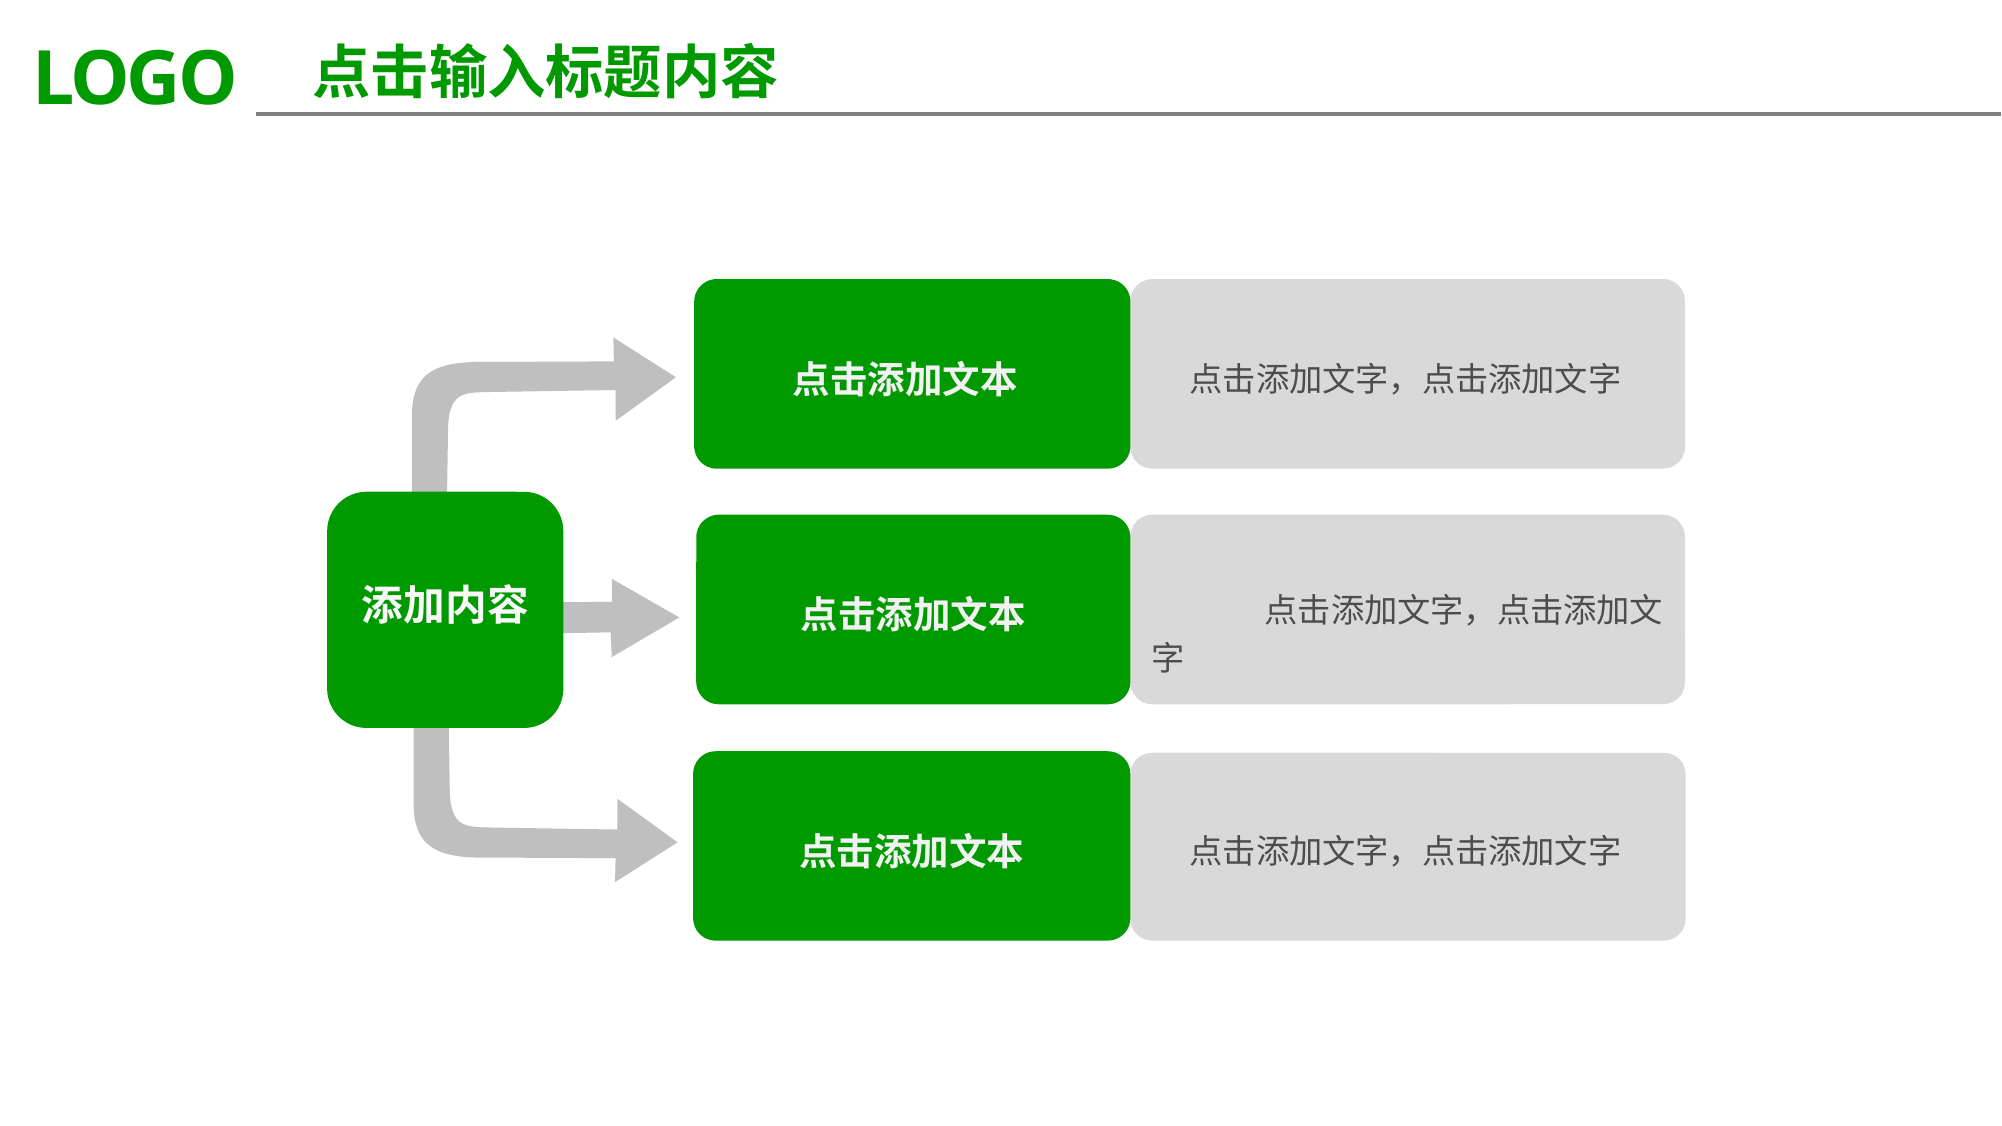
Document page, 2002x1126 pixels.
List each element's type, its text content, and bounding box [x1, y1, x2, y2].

text_box 点击添加文本 [694, 279, 1131, 469]
text_box [413, 728, 678, 883]
text_box [564, 578, 680, 658]
text_box 点击输入标题内容 [275, 27, 816, 113]
text_box 点击添加文字，点击添加文字 [1130, 514, 1686, 705]
text_box 点击添加文字，点击添加文字 [1130, 279, 1686, 469]
text_box 添加内容 [327, 491, 564, 728]
text_box [411, 337, 676, 491]
text_box 点击添加文本 [696, 514, 1131, 705]
text_box 点击添加文本 [693, 751, 1131, 941]
text_box 点击添加文字，点击添加文字 [1130, 752, 1686, 941]
